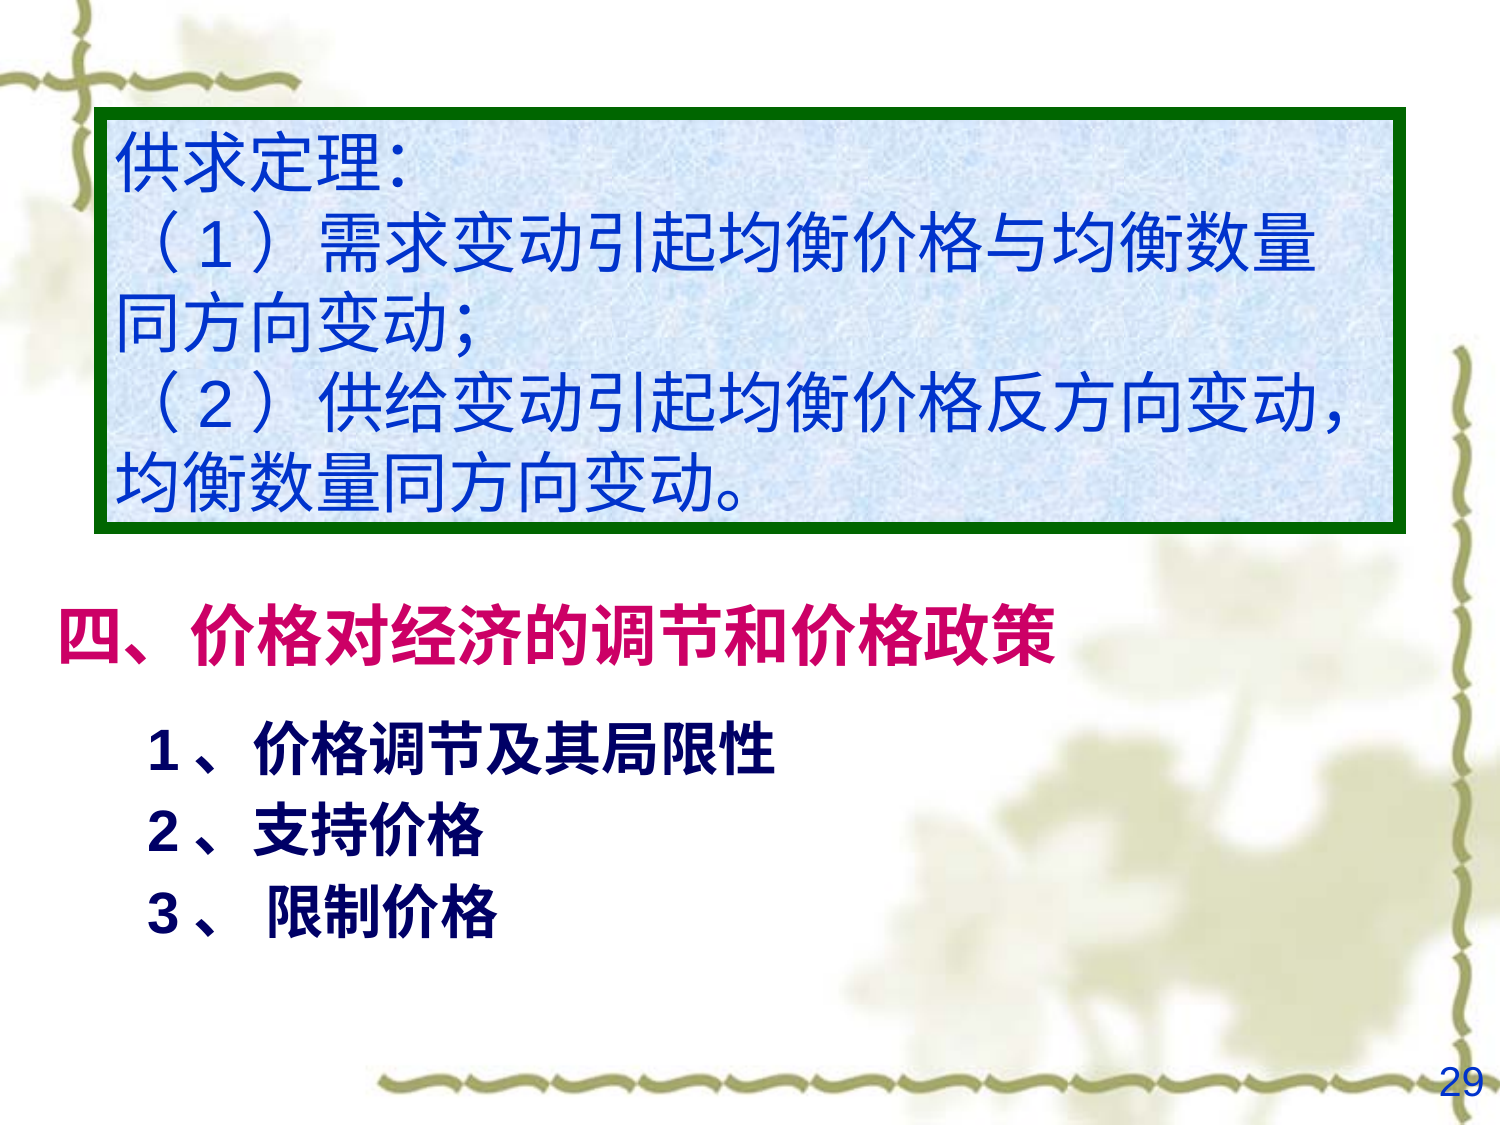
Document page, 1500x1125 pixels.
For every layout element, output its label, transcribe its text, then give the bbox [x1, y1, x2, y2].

text_box 供求定理： （1）需求变动引起均衡价格与均衡数量同方向变动； （2）供给变动引起均衡价格反方向变动，均衡数量同方向变动。 [100, 113, 1400, 529]
list 1、价格调节及其局限性 2、支持价格 3、 限制价格 [132, 704, 1282, 965]
picture [0, 0, 1500, 1125]
slide_number 29 [1080, 1046, 1500, 1125]
title 四、价格对经济的调节和价格政策 [41, 586, 1412, 681]
